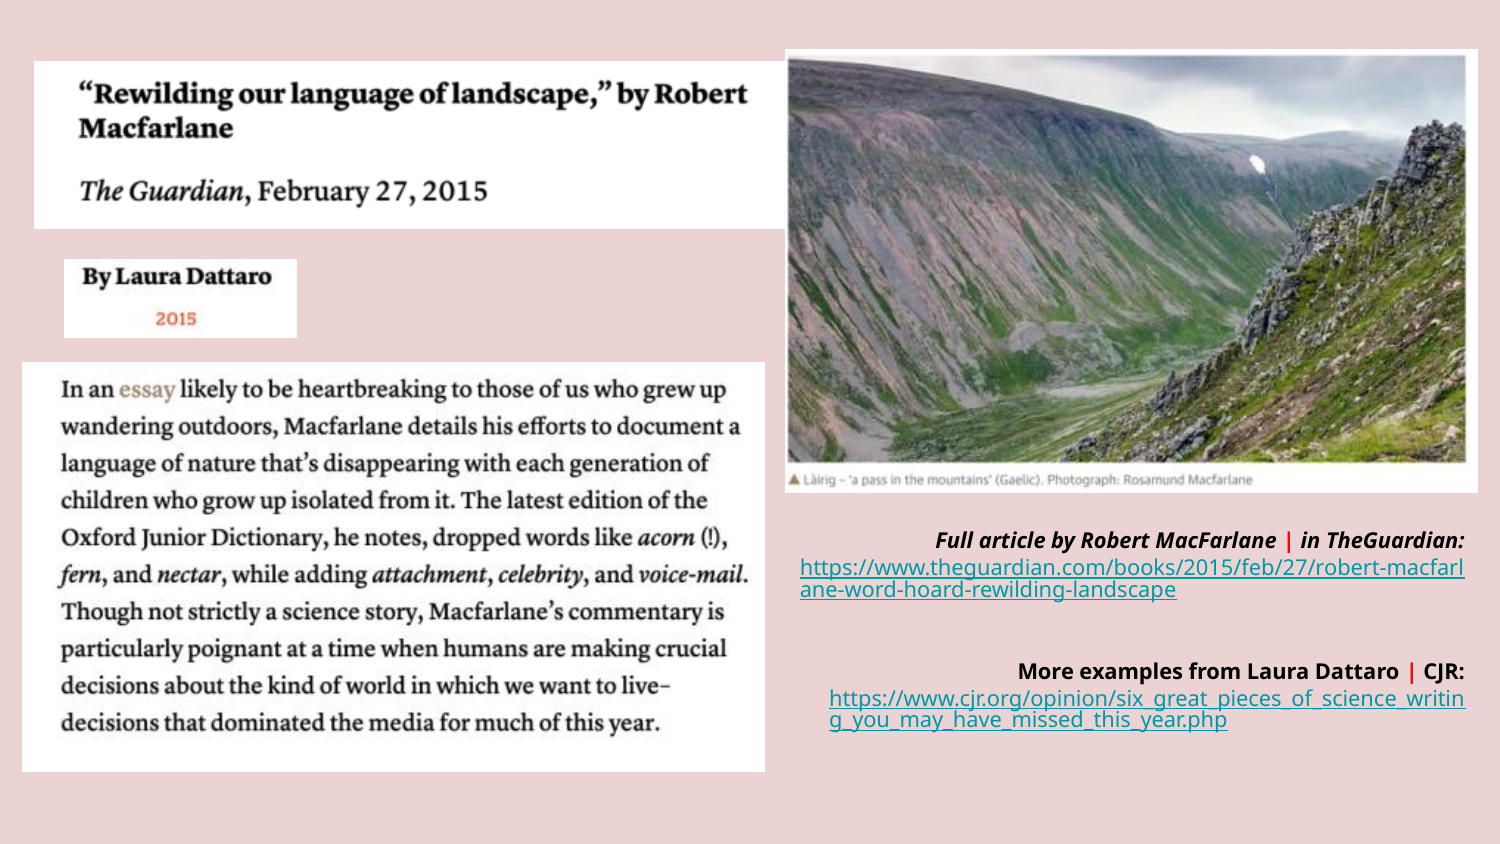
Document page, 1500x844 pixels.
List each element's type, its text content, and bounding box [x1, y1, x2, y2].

picture [22, 362, 765, 772]
picture [34, 49, 1478, 493]
picture [63, 259, 298, 339]
text_box More examples from Laura Dattaro | CJR: https://www.cjr.org/opinion/six_great_pieces_of_science_writing_you_may_have_missed_this_year.php [814, 650, 1486, 748]
text_box Full article by Robert MacFarlane | in TheGuardian: https://www.theguardian.com/books/2015/feb/27/robert-macfarlane-word-hoard-rewilding-landscape [785, 519, 1486, 617]
